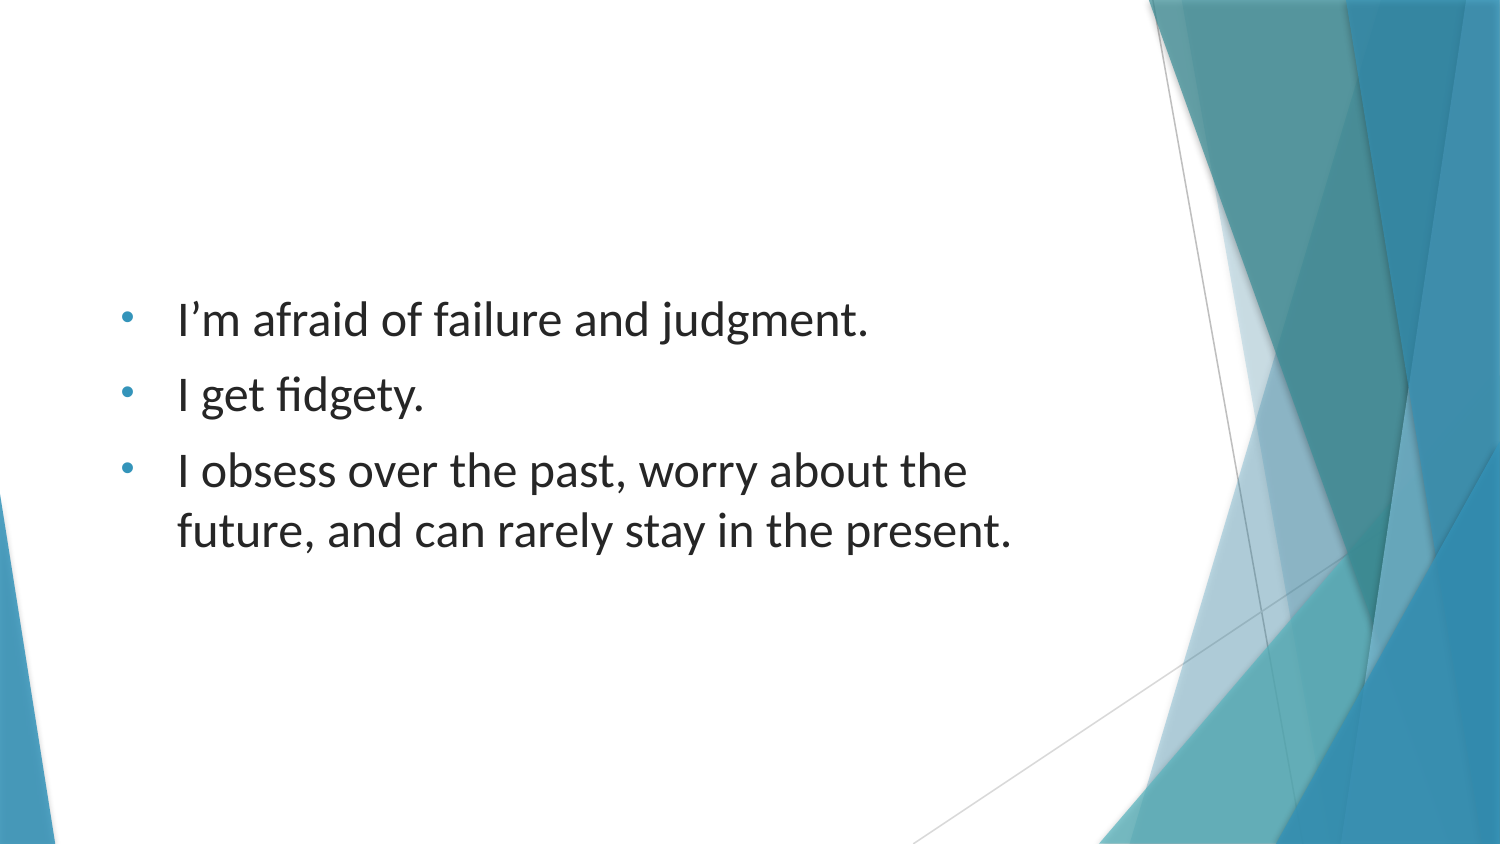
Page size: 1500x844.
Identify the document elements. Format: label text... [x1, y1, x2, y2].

text_box I’m afraid of failure and judgment. I get fidgety. I obsess over the past, worry about the future, and can rarely stay in the present. [105, 278, 1093, 706]
